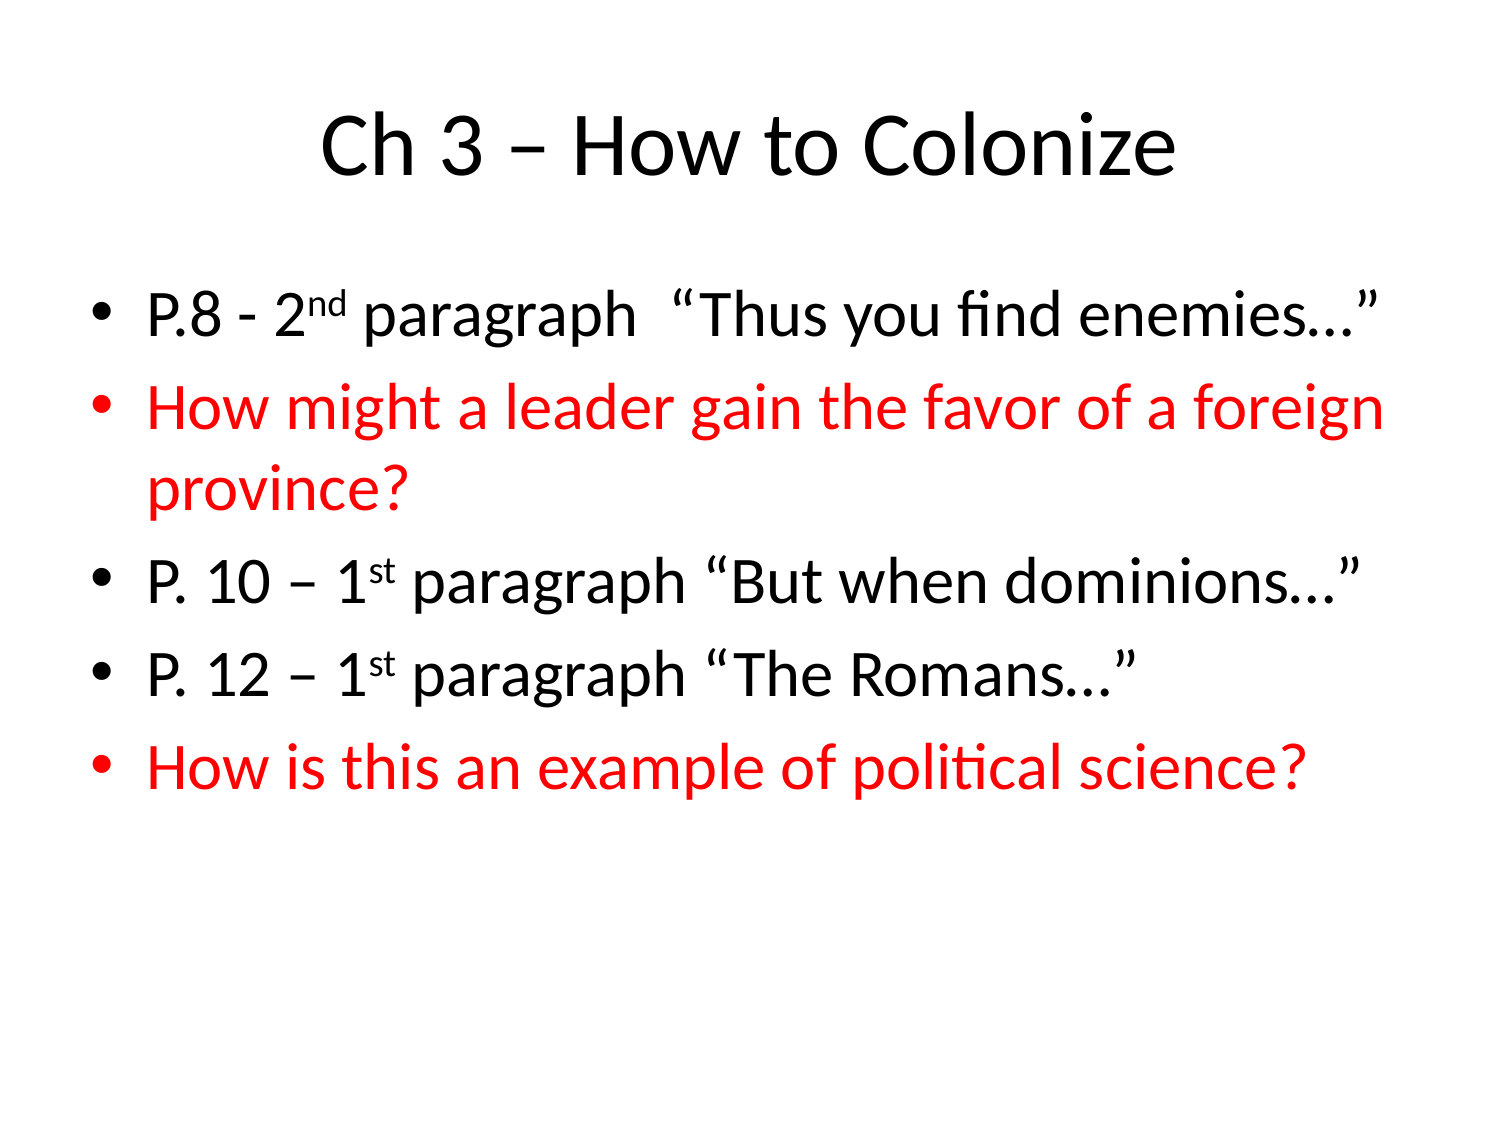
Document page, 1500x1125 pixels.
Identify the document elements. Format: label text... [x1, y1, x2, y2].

title Ch 3 – How to Colonize [75, 45, 1425, 233]
list P.8 - 2nd paragraph “Thus you find enemies…” How might a leader gain the favor of a foreign province? P. 10 – 1st paragraph “But when dominions…” P. 12 – 1st paragraph “The Romans…” How is this an example of political science? [75, 262, 1425, 1005]
